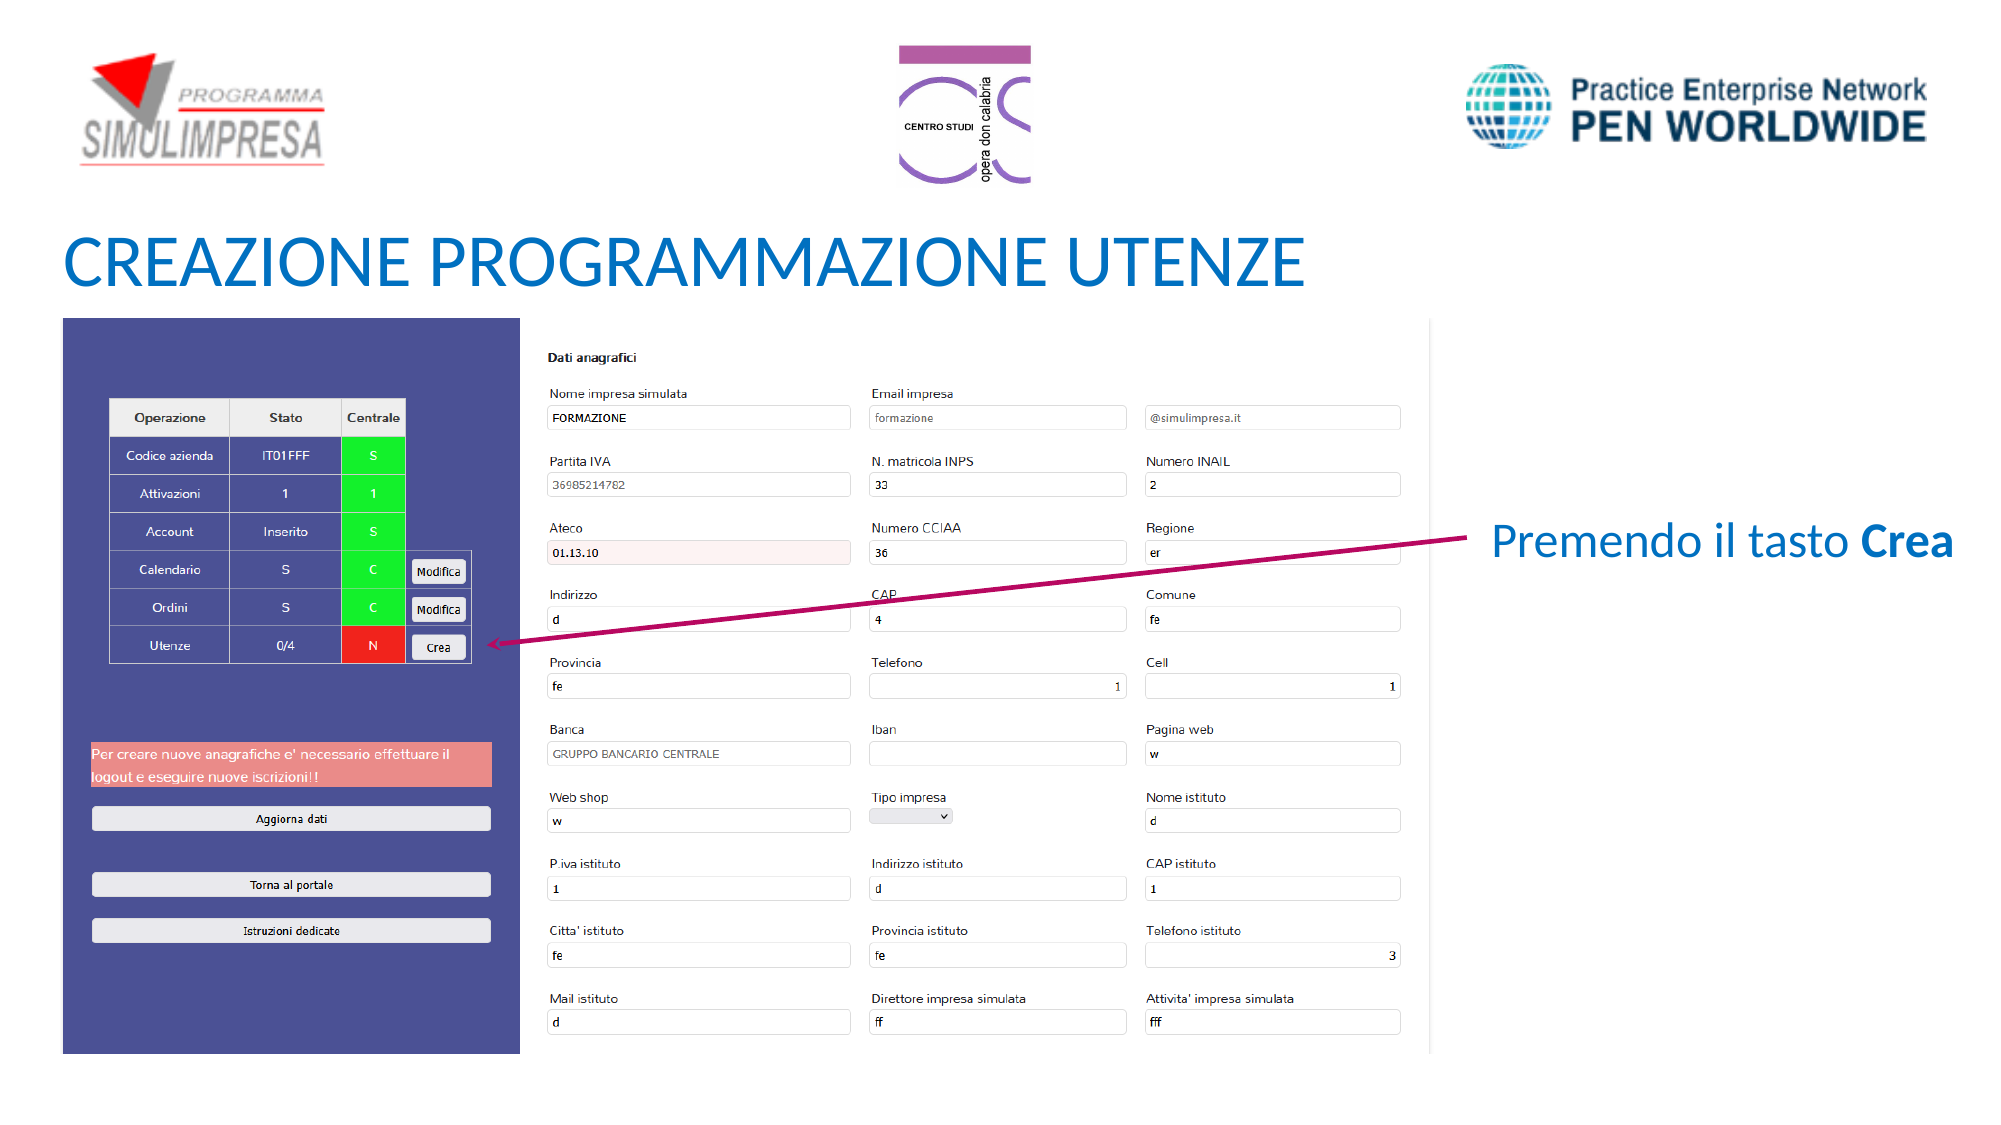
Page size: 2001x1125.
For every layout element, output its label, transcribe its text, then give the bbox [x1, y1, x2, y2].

picture [60, 317, 1434, 1054]
picture [1466, 64, 1927, 149]
subtitle CREAZIONE PROGRAMMAZIONE UTENZE [48, 213, 1907, 331]
text_box Premendo il tasto Crea [1491, 506, 1987, 568]
picture [76, 50, 336, 168]
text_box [486, 537, 1468, 646]
picture [896, 42, 1034, 188]
